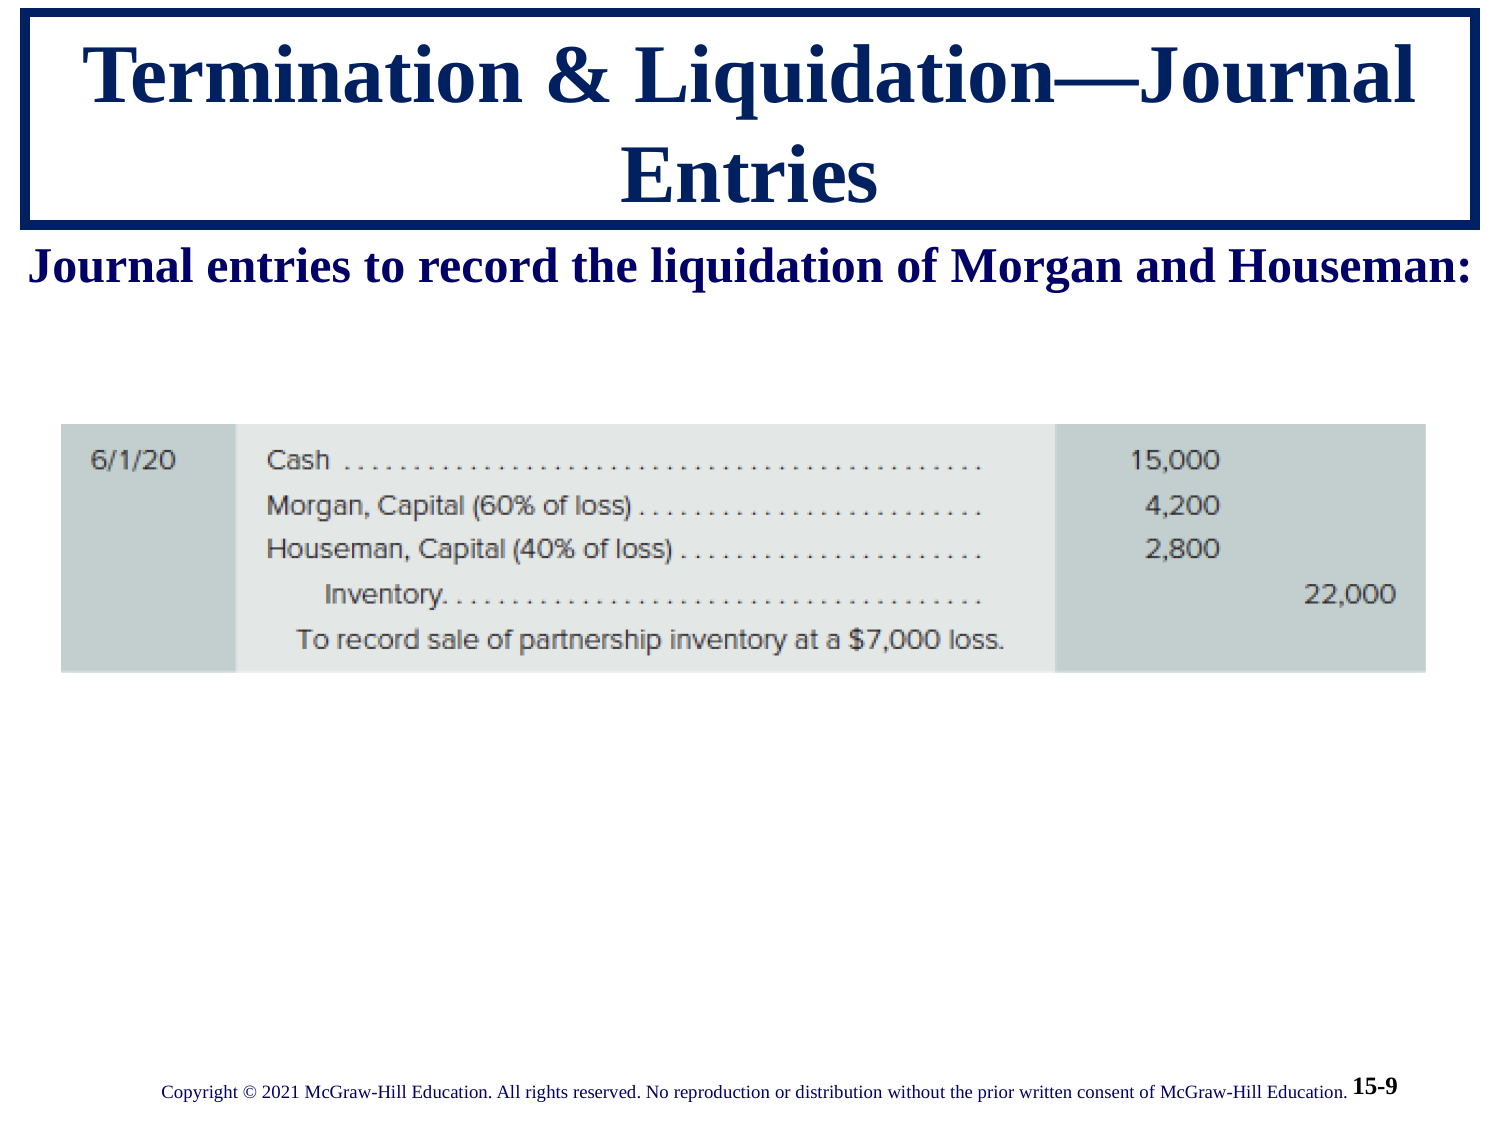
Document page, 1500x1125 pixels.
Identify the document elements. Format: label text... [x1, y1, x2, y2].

text_box Copyright © 2021 McGraw-Hill Education. All rights reserved. No reproduction or distribution without the prior written consent of McGraw-Hill Education. [81, 1072, 1429, 1110]
picture [61, 424, 1428, 676]
title Termination & Liquidation—Journal Entries [20, 8, 1480, 224]
text_box Journal entries to record the liquidation of Morgan and Houseman: [12, 224, 1500, 300]
